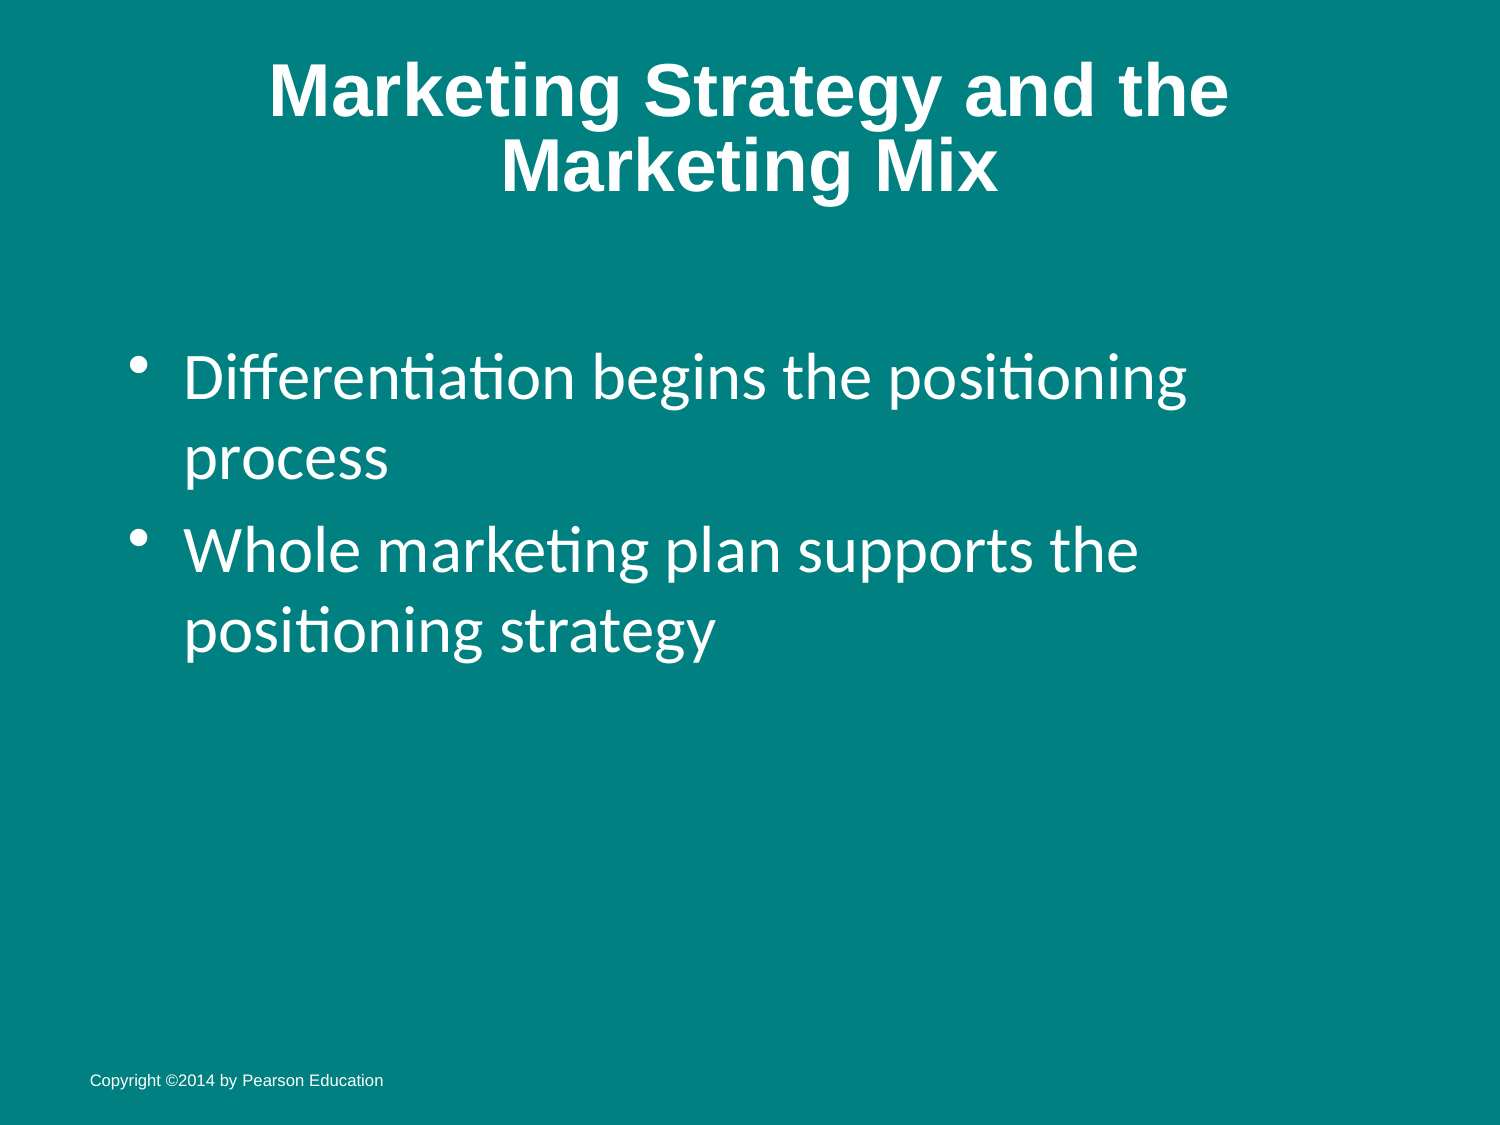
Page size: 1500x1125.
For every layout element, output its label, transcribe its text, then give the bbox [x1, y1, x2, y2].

title Marketing Strategy and the Marketing Mix [112, 37, 1388, 226]
text_box Copyright ©2014 by Pearson Education [74, 1062, 825, 1098]
list Differentiation begins the positioning process Whole marketing plan supports the positioning strategy [112, 324, 1388, 1001]
